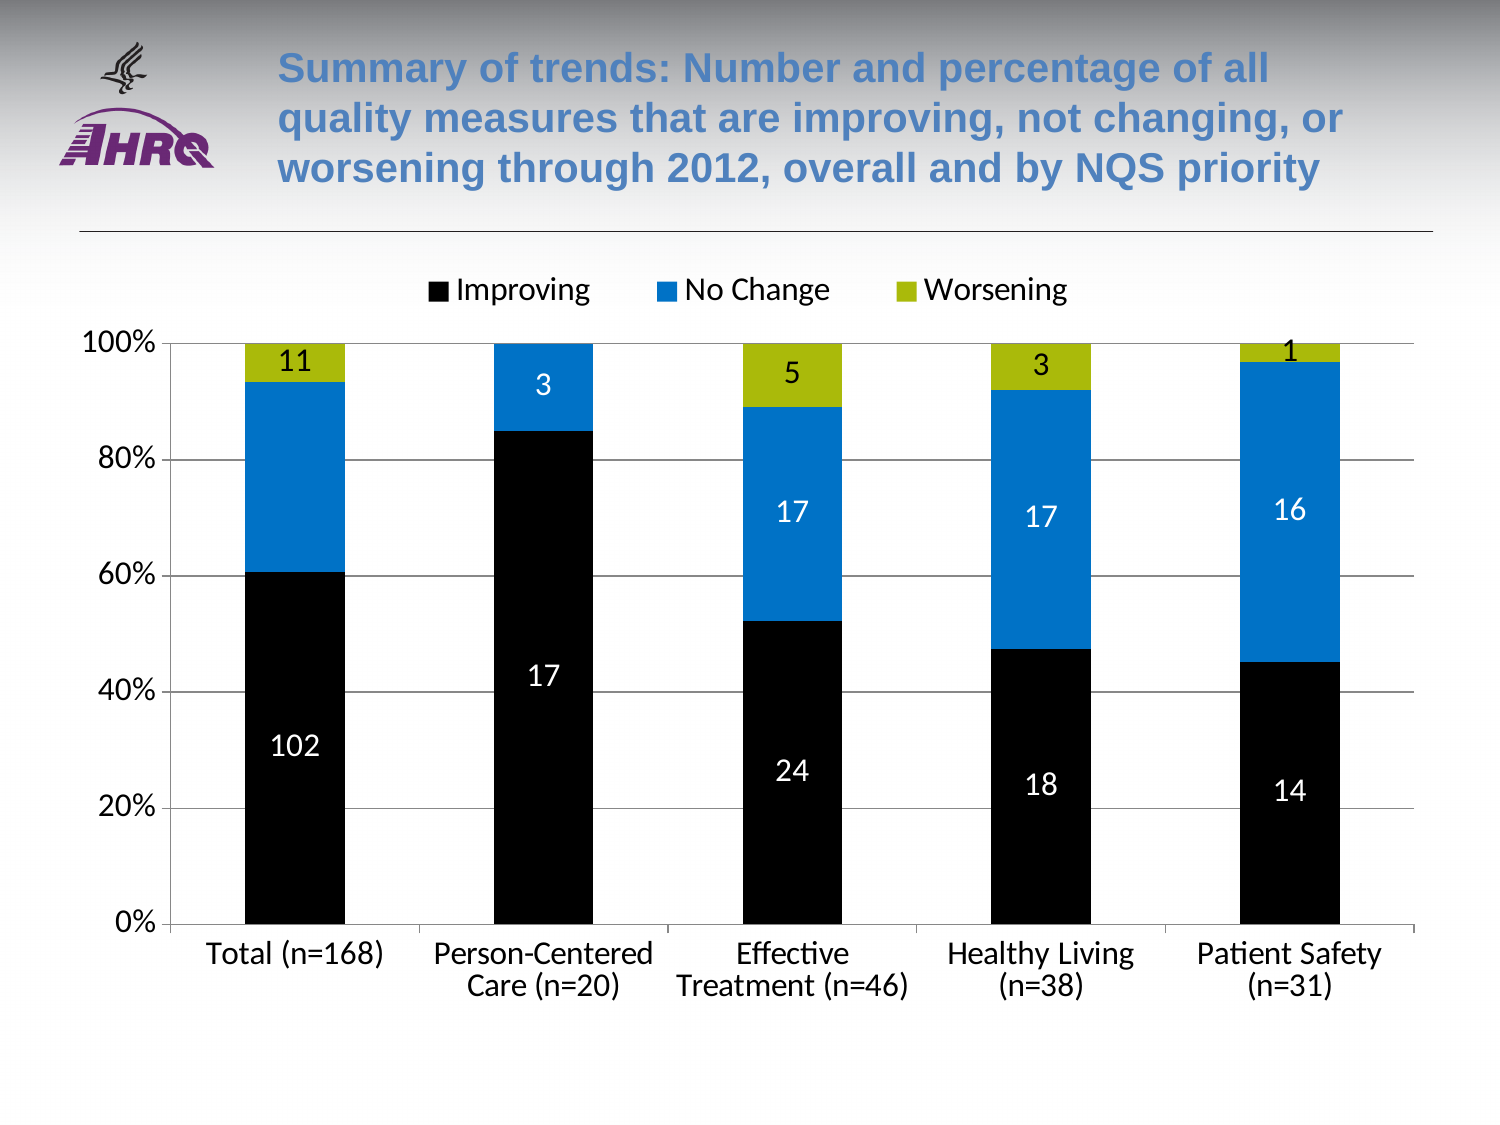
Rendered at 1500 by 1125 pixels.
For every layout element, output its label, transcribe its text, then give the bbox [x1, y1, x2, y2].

chart [74, 262, 1426, 1006]
picture [0, 0, 1500, 1125]
title Summary of trends: Number and percentage of all quality measures that are improving, not changing, or worsening through 2012, overall and by NQS priority [262, 45, 1425, 188]
